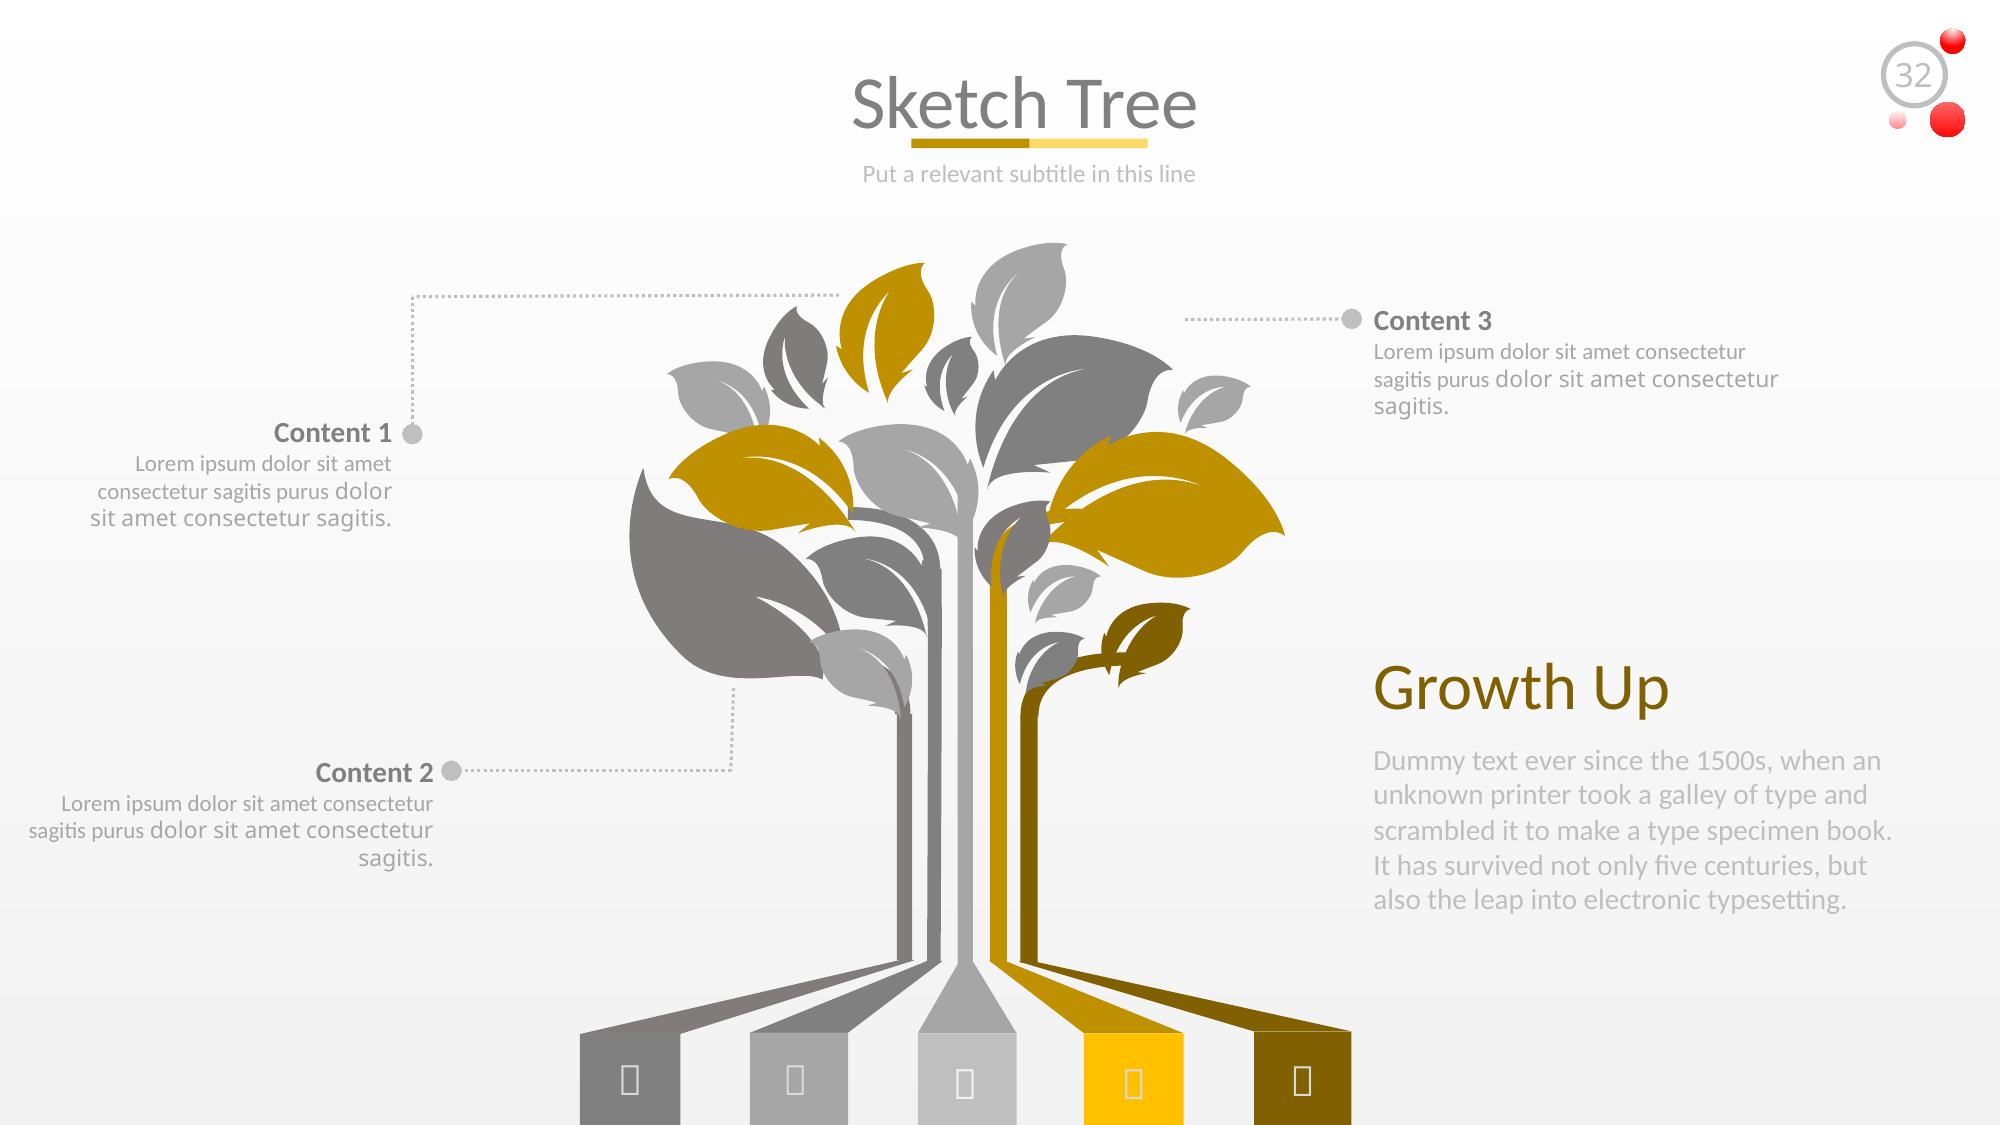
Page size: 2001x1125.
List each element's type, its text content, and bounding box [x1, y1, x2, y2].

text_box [579, 771, 1352, 1125]
text_box Content 1 Lorem ipsum dolor sit amet consectetur sagitis purus dolor sit amet consectetur sagitis. [52, 404, 408, 541]
text_box Content 2 Lorem ipsum dolor sit amet consectetur sagitis purus dolor sit amet consectetur sagitis. [0, 744, 449, 881]
text_box Sketch Tree [597, 1, 1454, 152]
text_box Content 3 Lorem ipsum dolor sit amet consectetur sagitis purus dolor sit amet consectetur sagitis. [1358, 292, 1811, 429]
text_box Put a relevant subtitle in this line [792, 142, 1267, 202]
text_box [911, 138, 1148, 149]
text_box [975, 242, 1068, 295]
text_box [412, 295, 1352, 771]
text_box [855, 262, 931, 295]
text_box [589, 1046, 1344, 1116]
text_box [1876, 28, 1966, 138]
text_box Growth Up Dummy text ever since the 1500s, when an unknown printer took a galley of type and scrambled it to make a type specimen book. It has survived not only five centuries, but also the leap into electronic typesetting. [1358, 635, 1922, 926]
